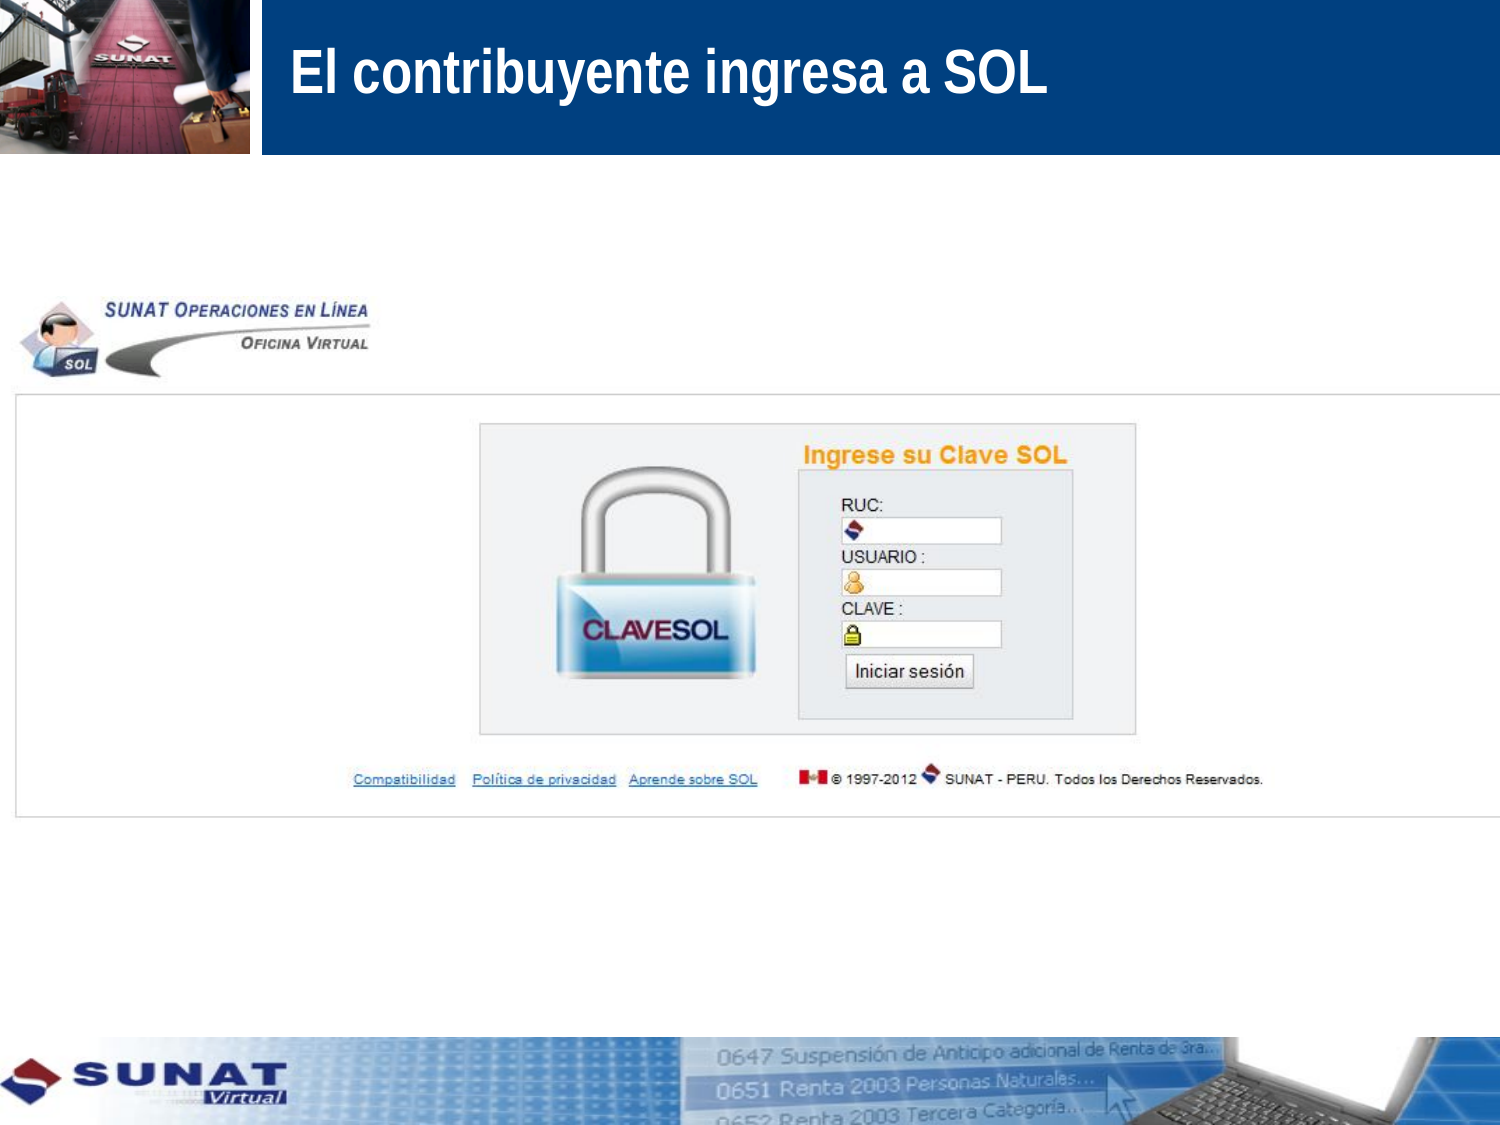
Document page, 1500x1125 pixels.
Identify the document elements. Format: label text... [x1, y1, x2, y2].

picture [262, 0, 1500, 155]
picture [0, 0, 250, 154]
picture [0, 295, 1500, 829]
title El contribuyente ingresa a SOL [274, 0, 1500, 138]
picture [0, 1037, 1500, 1125]
